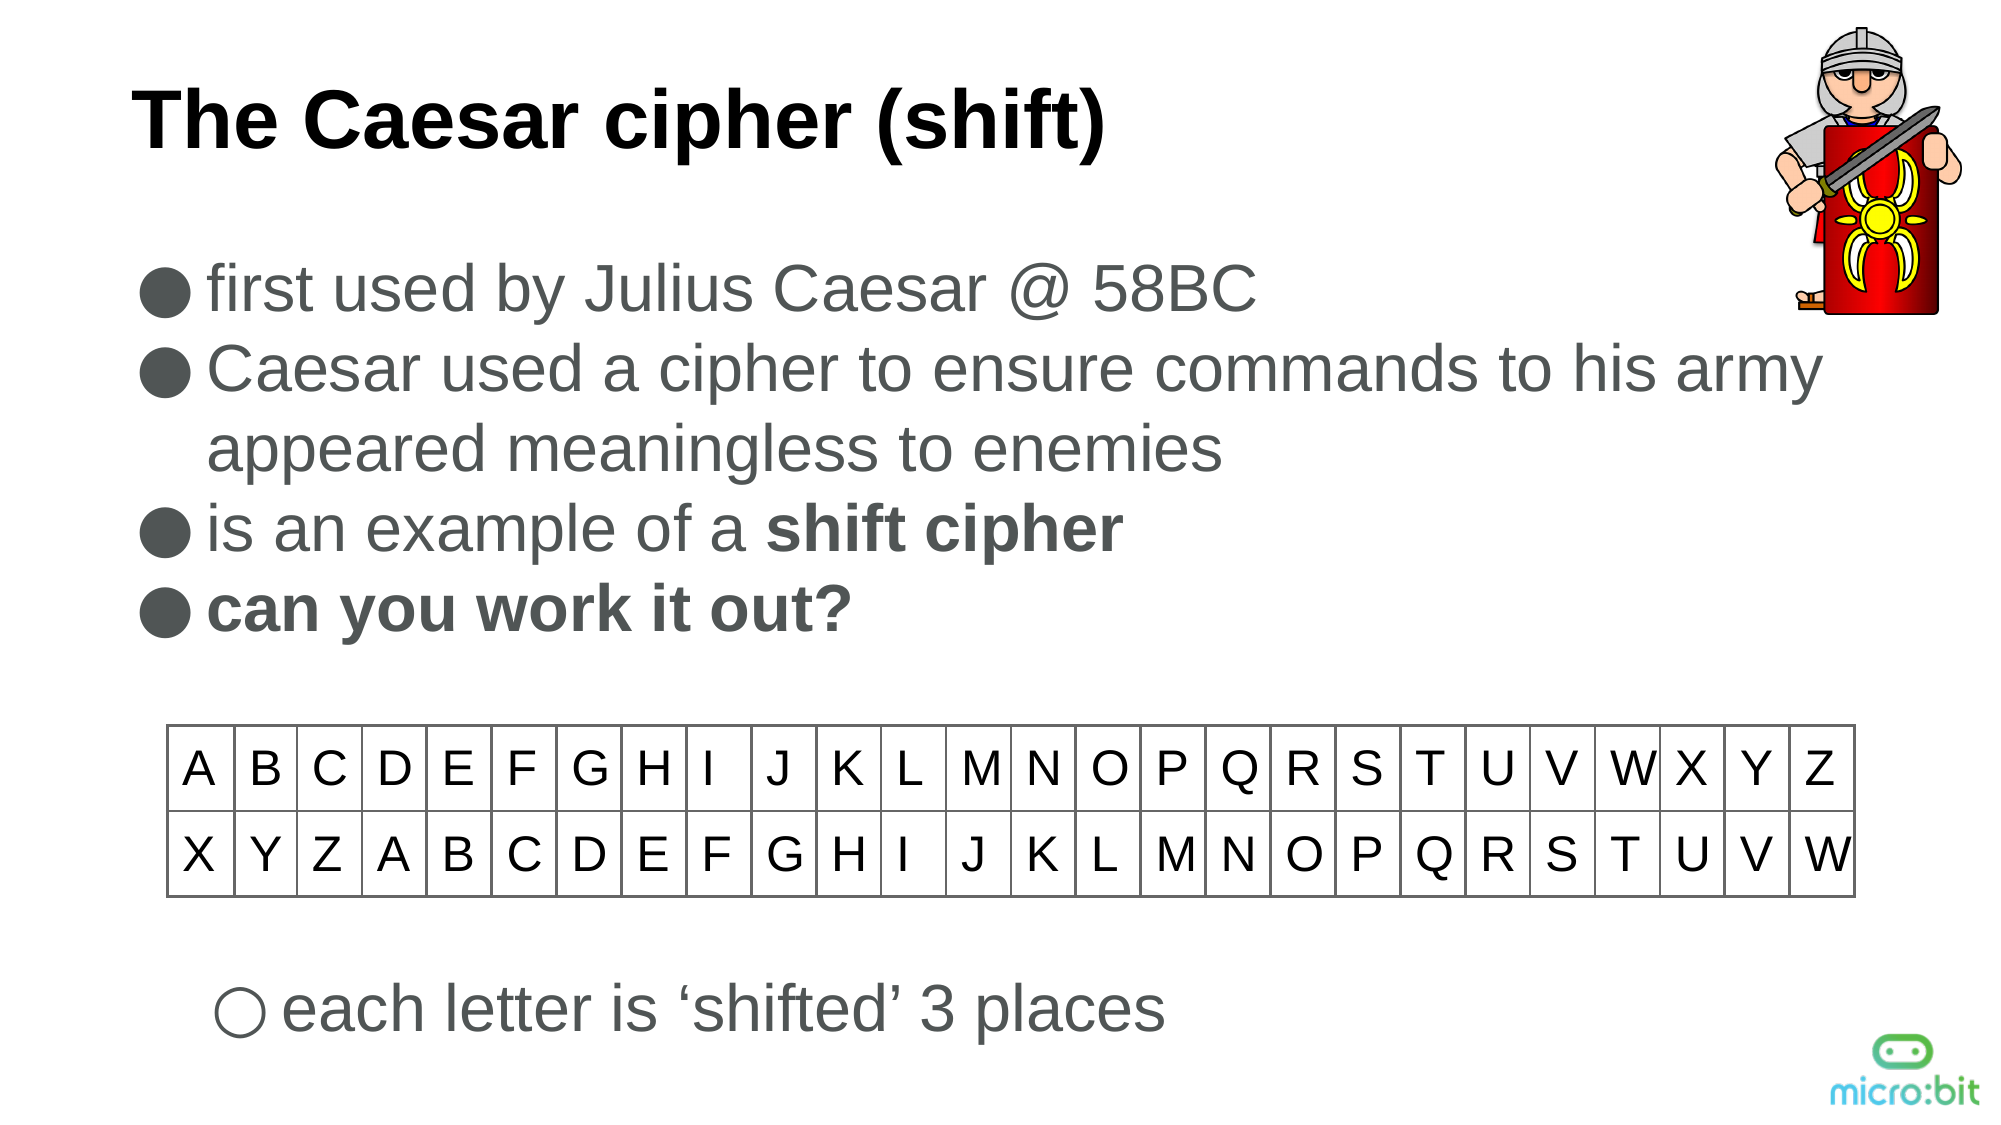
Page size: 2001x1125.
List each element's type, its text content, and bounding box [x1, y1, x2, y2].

table_cell S [1531, 812, 1594, 895]
table_header L [882, 727, 945, 810]
table_header Q [1207, 727, 1269, 810]
table_cell P [1337, 812, 1399, 895]
table_cell E [623, 812, 685, 895]
table_cell O [1272, 812, 1334, 895]
table_cell V [1726, 812, 1788, 895]
table_header A [169, 727, 233, 810]
table_header N [1012, 727, 1074, 810]
table_cell H [818, 812, 880, 895]
table_cell G [753, 812, 815, 895]
table_cell F [688, 812, 750, 895]
table_cell A [363, 812, 425, 895]
table_cell T [1596, 812, 1659, 895]
table_cell K [1012, 812, 1074, 895]
table_cell R [1467, 812, 1529, 895]
table_header S [1337, 727, 1399, 810]
table_cell B [428, 812, 490, 895]
table_header V [1531, 727, 1594, 810]
table_header I [688, 727, 750, 810]
table_header R [1272, 727, 1334, 810]
picture [1830, 1029, 1980, 1106]
table_cell J [947, 812, 1010, 895]
table_header B [236, 727, 296, 810]
table_header F [493, 727, 555, 810]
table_cell X [169, 812, 233, 895]
table_header G [558, 727, 620, 810]
table_cell M [1142, 812, 1204, 895]
table_cell D [558, 812, 620, 895]
table_header J [753, 727, 815, 810]
table_header O [1077, 727, 1139, 810]
table_header K [818, 727, 880, 810]
table_cell W [1791, 812, 1853, 895]
table_header D [363, 727, 425, 810]
table_cell C [493, 812, 555, 895]
table_header C [298, 727, 361, 810]
table_cell L [1077, 812, 1139, 895]
table_cell I [882, 812, 945, 895]
table_header H [623, 727, 685, 810]
table_header M [947, 727, 1010, 810]
table_header U [1467, 727, 1529, 810]
picture [1775, 27, 1962, 315]
text_box The Caesar cipher (shift) first used by Julius Caesar @ 58BC Caesar used a cipher to ensure commands to his army appeared meaningless to enemies is an example of a shift cipher can you work it out? each letter is ‘shifted’ 3 places [116, 51, 1869, 1097]
table_cell U [1661, 812, 1723, 895]
table_header Z [1791, 727, 1853, 810]
table_header T [1402, 727, 1464, 810]
table_header Y [1726, 727, 1788, 810]
table_cell N [1207, 812, 1269, 895]
table_cell Q [1402, 812, 1464, 895]
table_header P [1142, 727, 1204, 810]
table_header W [1596, 727, 1659, 810]
table_header X [1661, 727, 1723, 810]
table_header E [428, 727, 490, 810]
table_cell Y [236, 812, 296, 895]
table_cell Z [298, 812, 361, 895]
